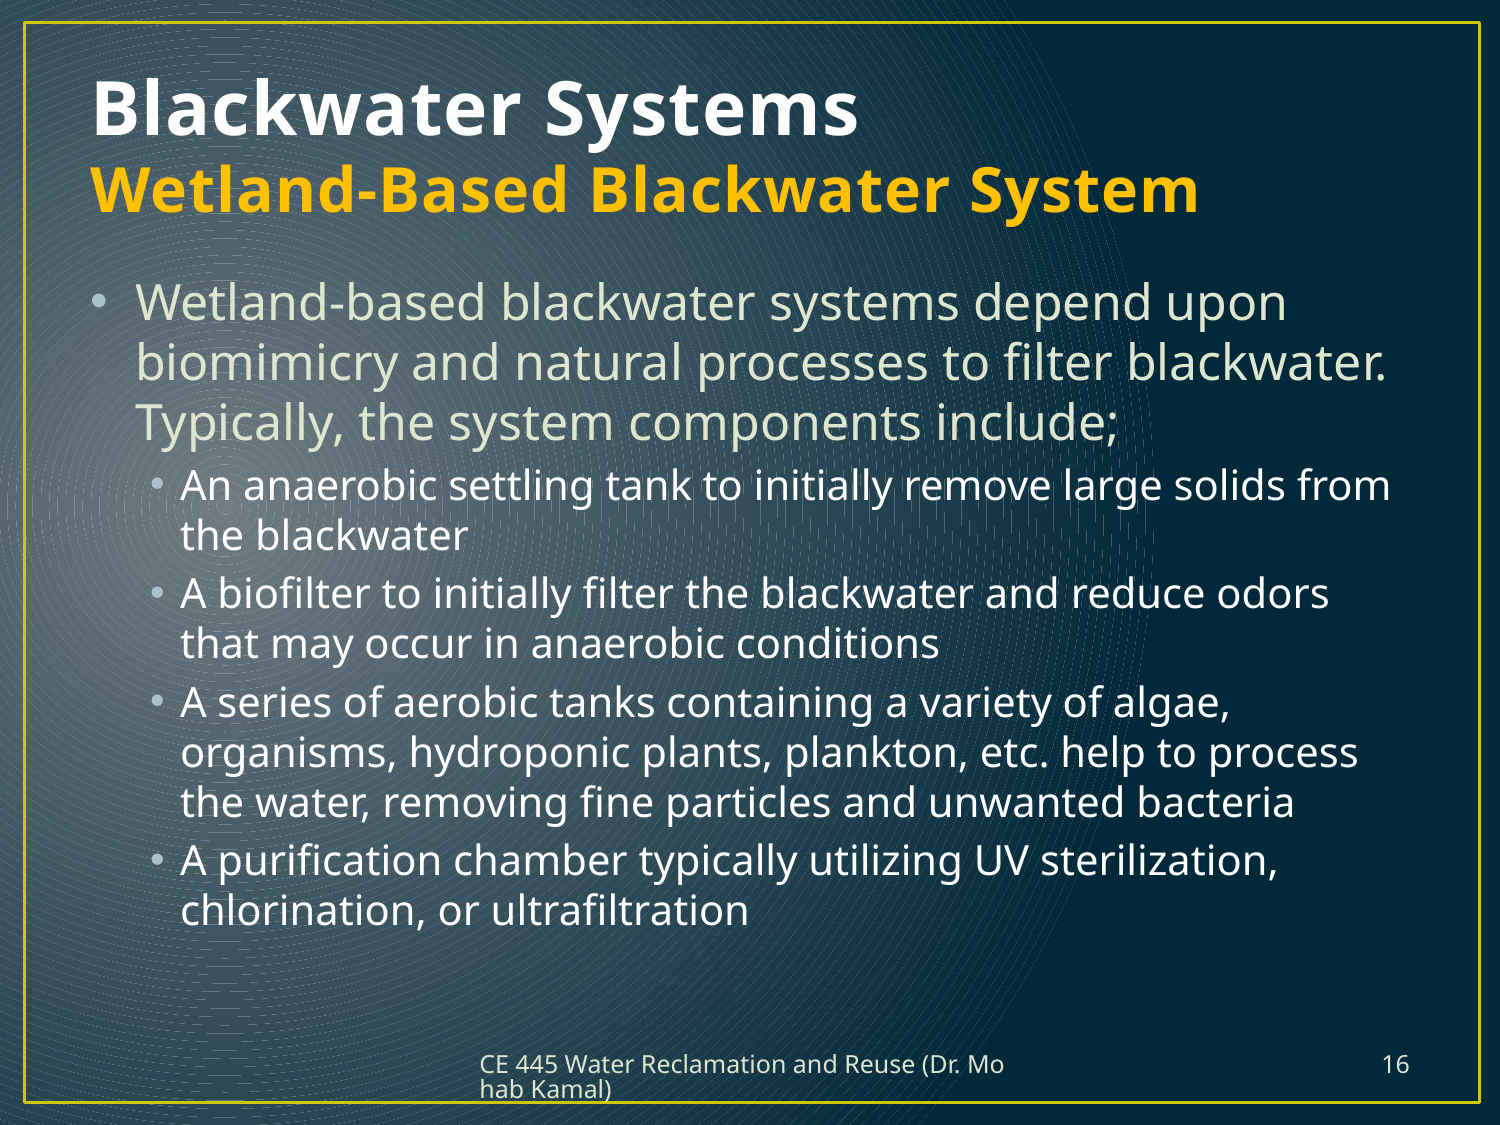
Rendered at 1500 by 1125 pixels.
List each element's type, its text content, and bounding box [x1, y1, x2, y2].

list Wetland-based blackwater systems depend upon biomimicry and natural processes to filter blackwater. Typically, the system components include; An anaerobic settling tank to initially remove large solids from the blackwater A biofilter to initially filter the blackwater and reduce odors that may occur in anaerobic conditions A series of aerobic tanks containing a variety of algae, organisms, hydroponic plants, plankton, etc. help to process the water, removing fine particles and unwanted bacteria A purification chamber typically utilizing UV sterilization, chlorination, or ultrafiltration [75, 262, 1425, 1005]
slide_number 16 [1074, 1035, 1425, 1096]
footer CE 445 Water Reclamation and Reuse (Dr. Mohab Kamal) [464, 1035, 1036, 1096]
title Blackwater Systems Wetland-Based Blackwater System [75, 45, 1425, 233]
